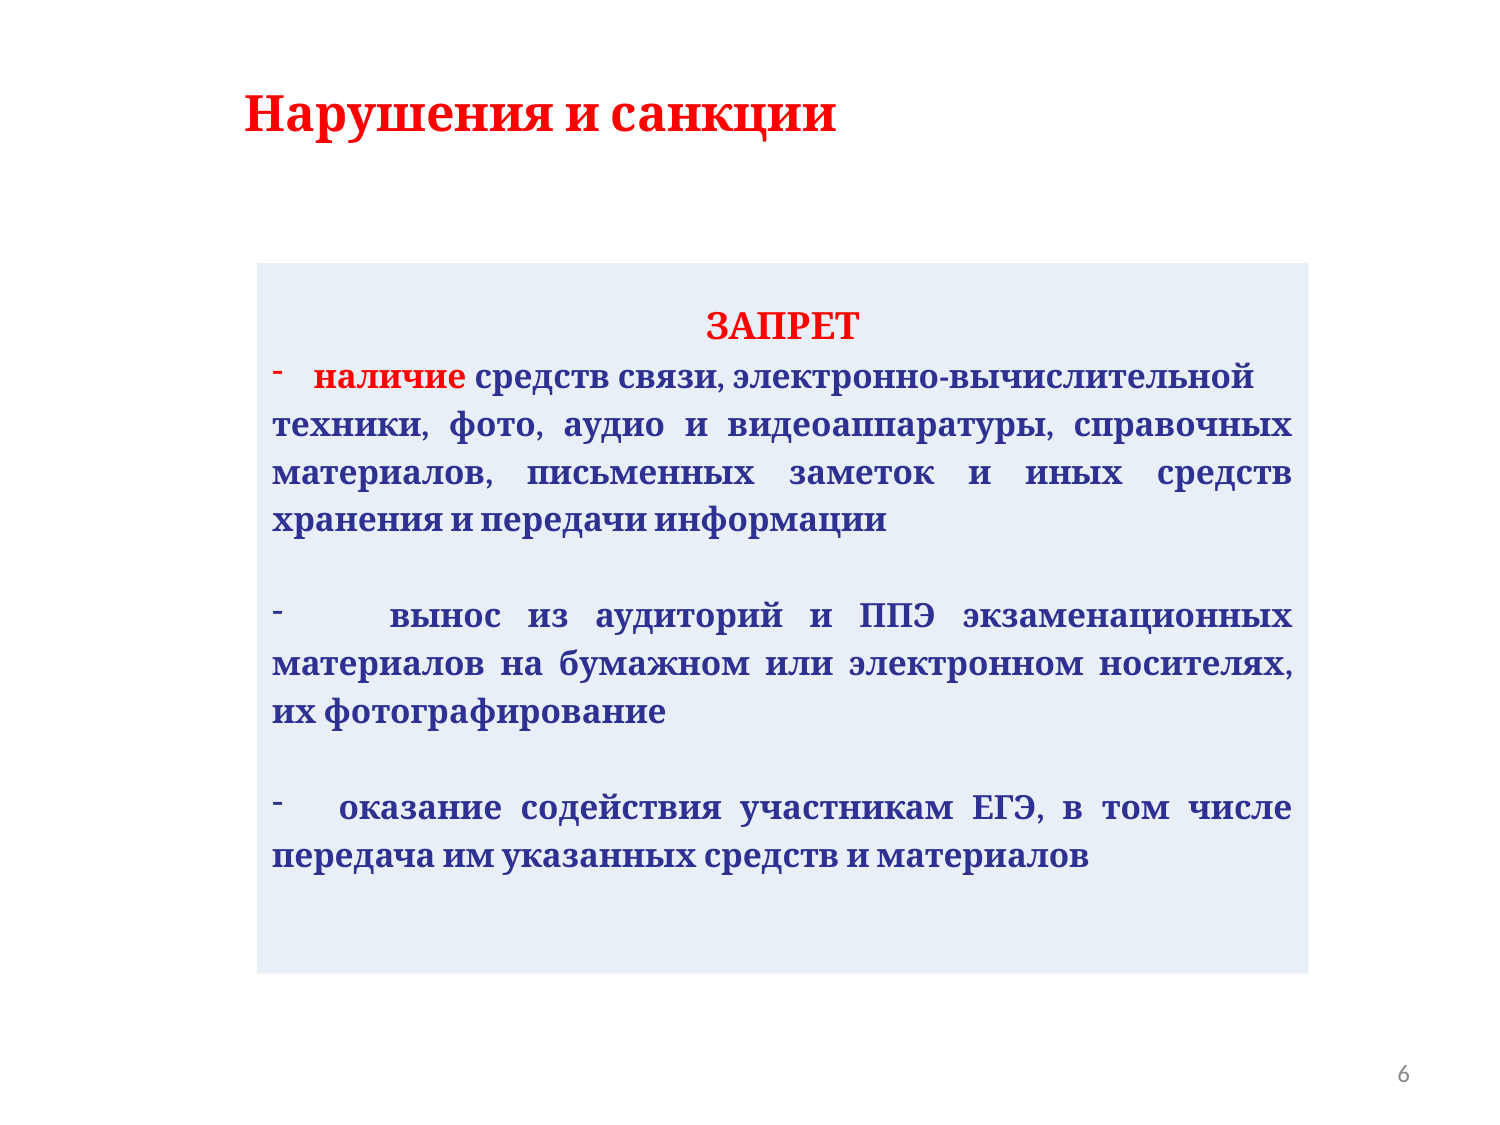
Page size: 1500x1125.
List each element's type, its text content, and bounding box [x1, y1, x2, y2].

slide_number 6 [1074, 1042, 1425, 1103]
text_box Нарушения и санкции [229, 74, 852, 149]
text_box ЗАПРЕТ наличие средств связи, электронно-вычислительной техники, фото, аудио и видеоаппаратуры, справочных материалов, письменных заметок и иных средств хранения и передачи информации вынос из аудиторий и ППЭ экзаменационных материалов на бумажном или электронном носителях, их фотографирование оказание содействия участникам ЕГЭ, в том числе передача им указанных средств и материалов [255, 261, 1311, 976]
